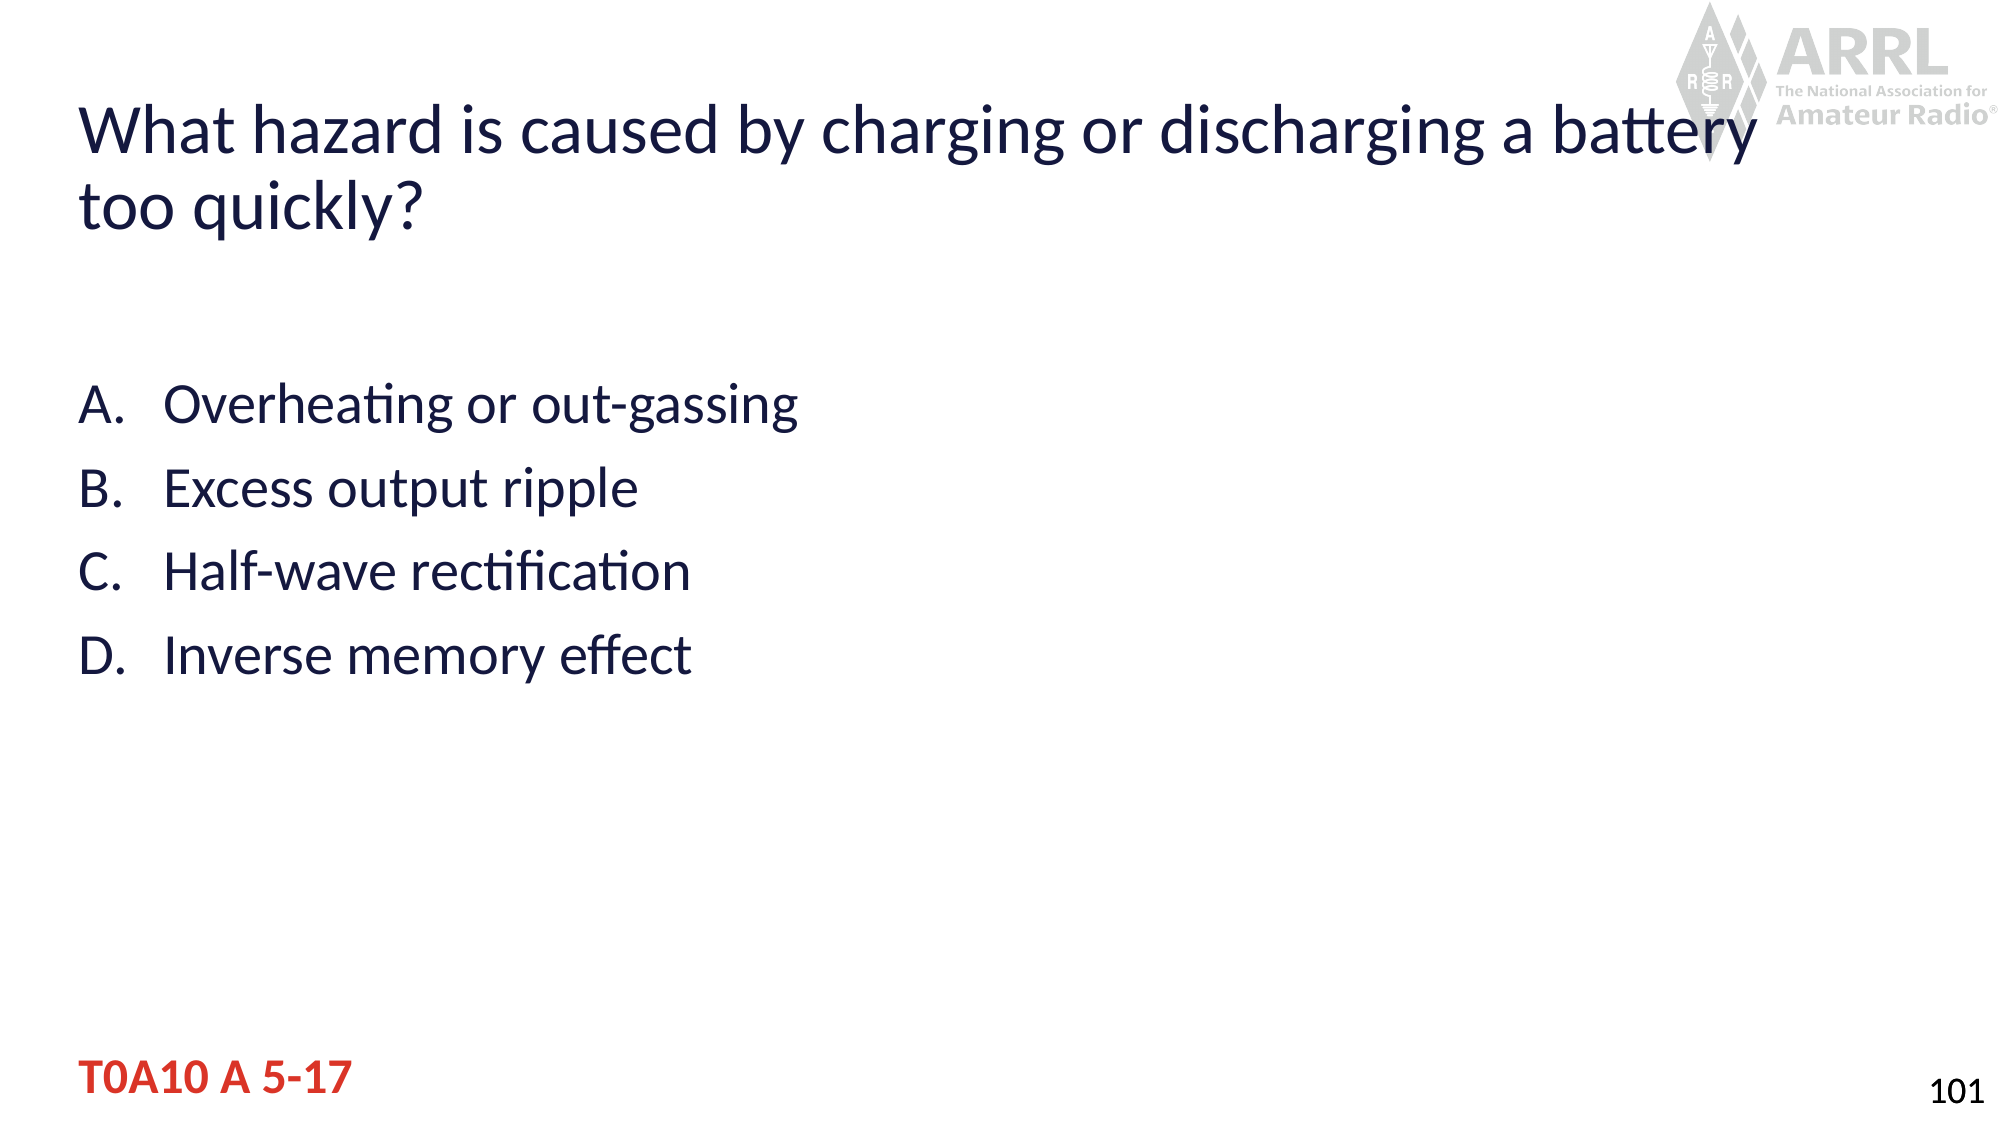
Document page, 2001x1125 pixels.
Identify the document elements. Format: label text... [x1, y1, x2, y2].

list Overheating or out-gassing Excess output ripple Half-wave rectification Inverse memory effect [63, 365, 1863, 989]
title What hazard is caused by charging or discharging a battery too quickly? [63, 59, 1863, 278]
text_box T0A10 A 5-17 [63, 1036, 921, 1112]
picture [1674, 0, 2000, 164]
